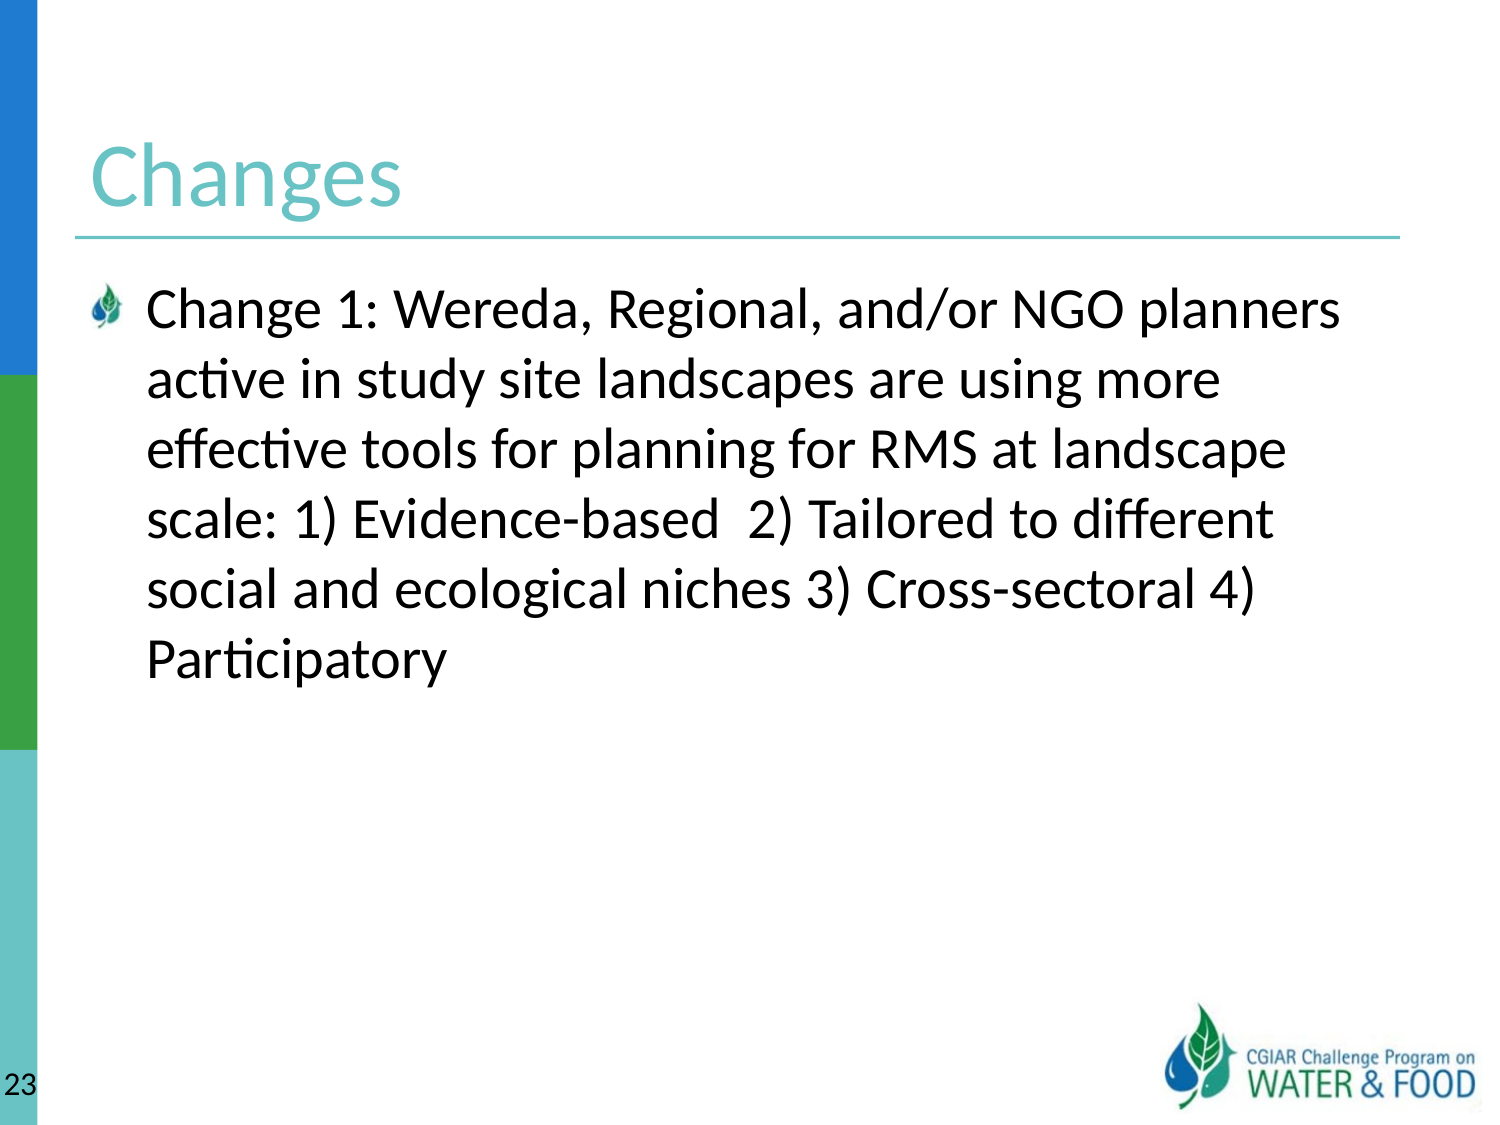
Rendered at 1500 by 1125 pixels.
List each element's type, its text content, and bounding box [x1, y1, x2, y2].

list Change 1: Wereda, Regional, and/or NGO planners active in study site landscapes are using more effective tools for planning for RMS at landscape scale: 1) Evidence-based 2) Tailored to different social and ecological niches 3) Cross-sectoral 4) Participatory [74, 262, 1426, 1006]
picture [90, 280, 123, 330]
picture [1160, 996, 1483, 1114]
slide_number 23 [0, 1054, 54, 1125]
title Changes [74, 45, 1426, 233]
